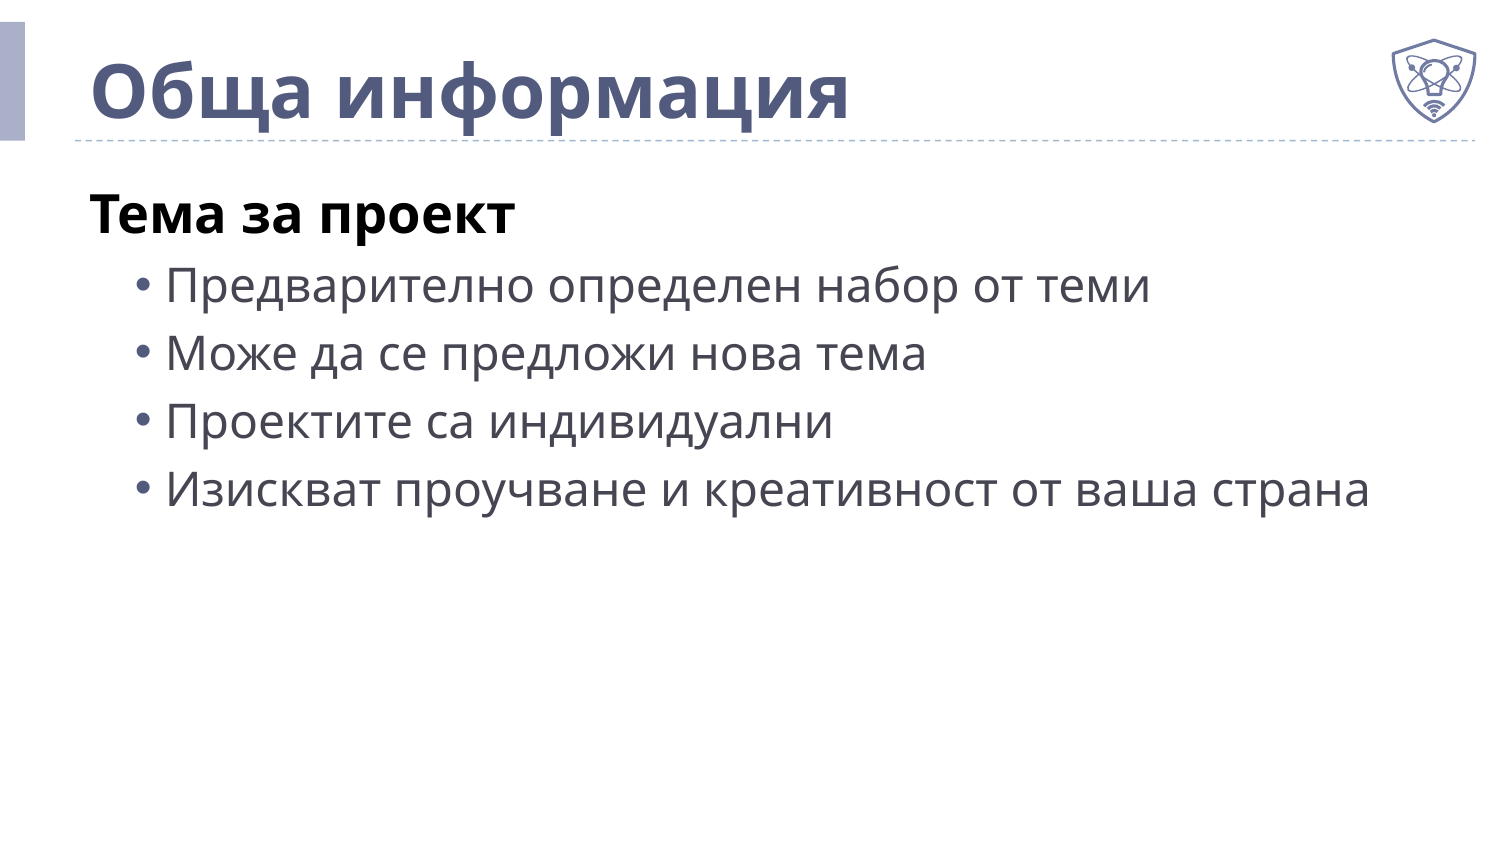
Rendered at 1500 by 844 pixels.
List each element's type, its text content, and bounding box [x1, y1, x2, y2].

title Обща информация [75, 18, 1475, 141]
list Тема за проект Предварително определен набор от теми Може да се предложи нова тема Проектите са индивидуални Изискват проучване и креативност от ваша страна [75, 171, 1475, 835]
